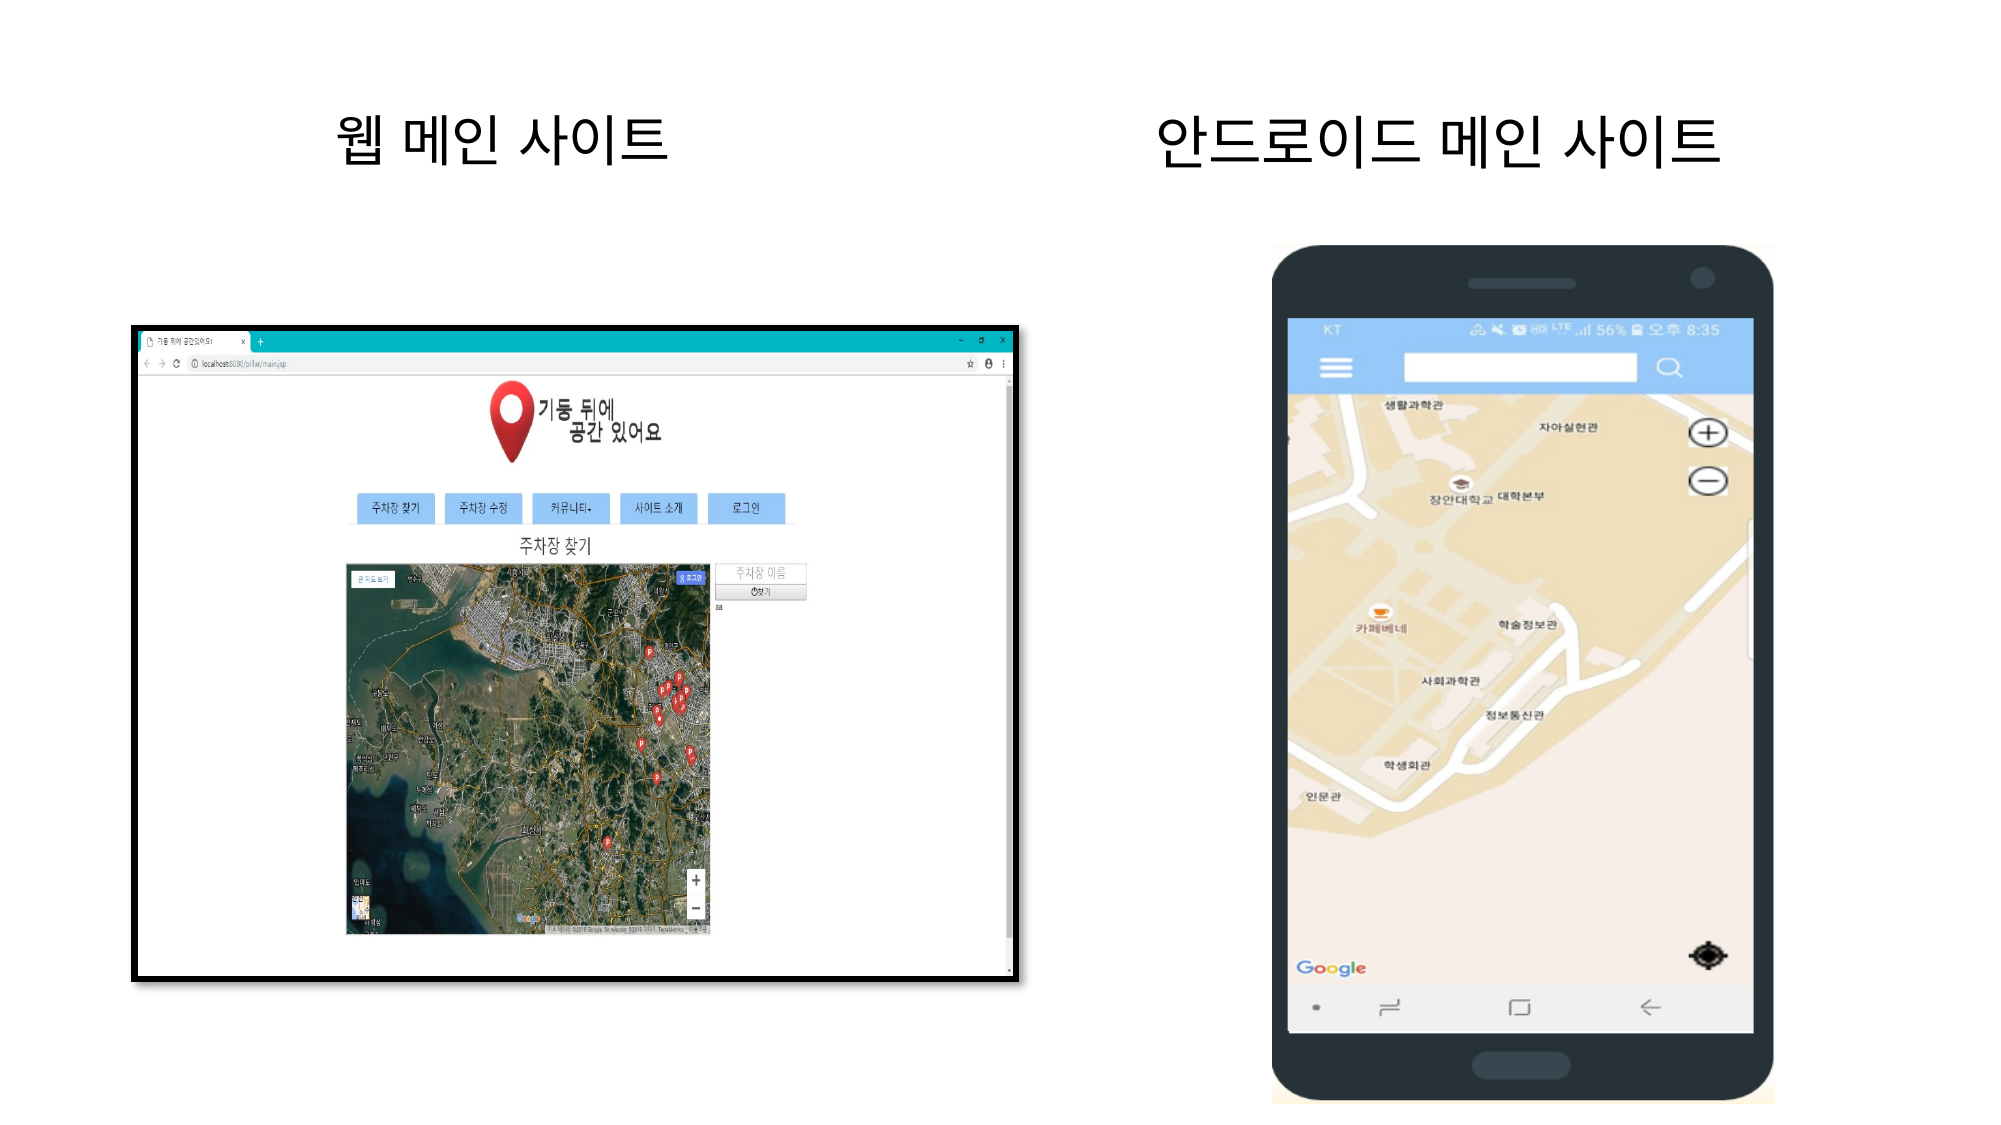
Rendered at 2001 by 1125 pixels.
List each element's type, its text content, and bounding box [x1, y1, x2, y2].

text_box 안드로이드 메인 사이트 [1140, 106, 1775, 210]
picture [137, 331, 1013, 976]
list 웹 메인 사이트 [320, 106, 767, 182]
picture [1272, 244, 1775, 1104]
